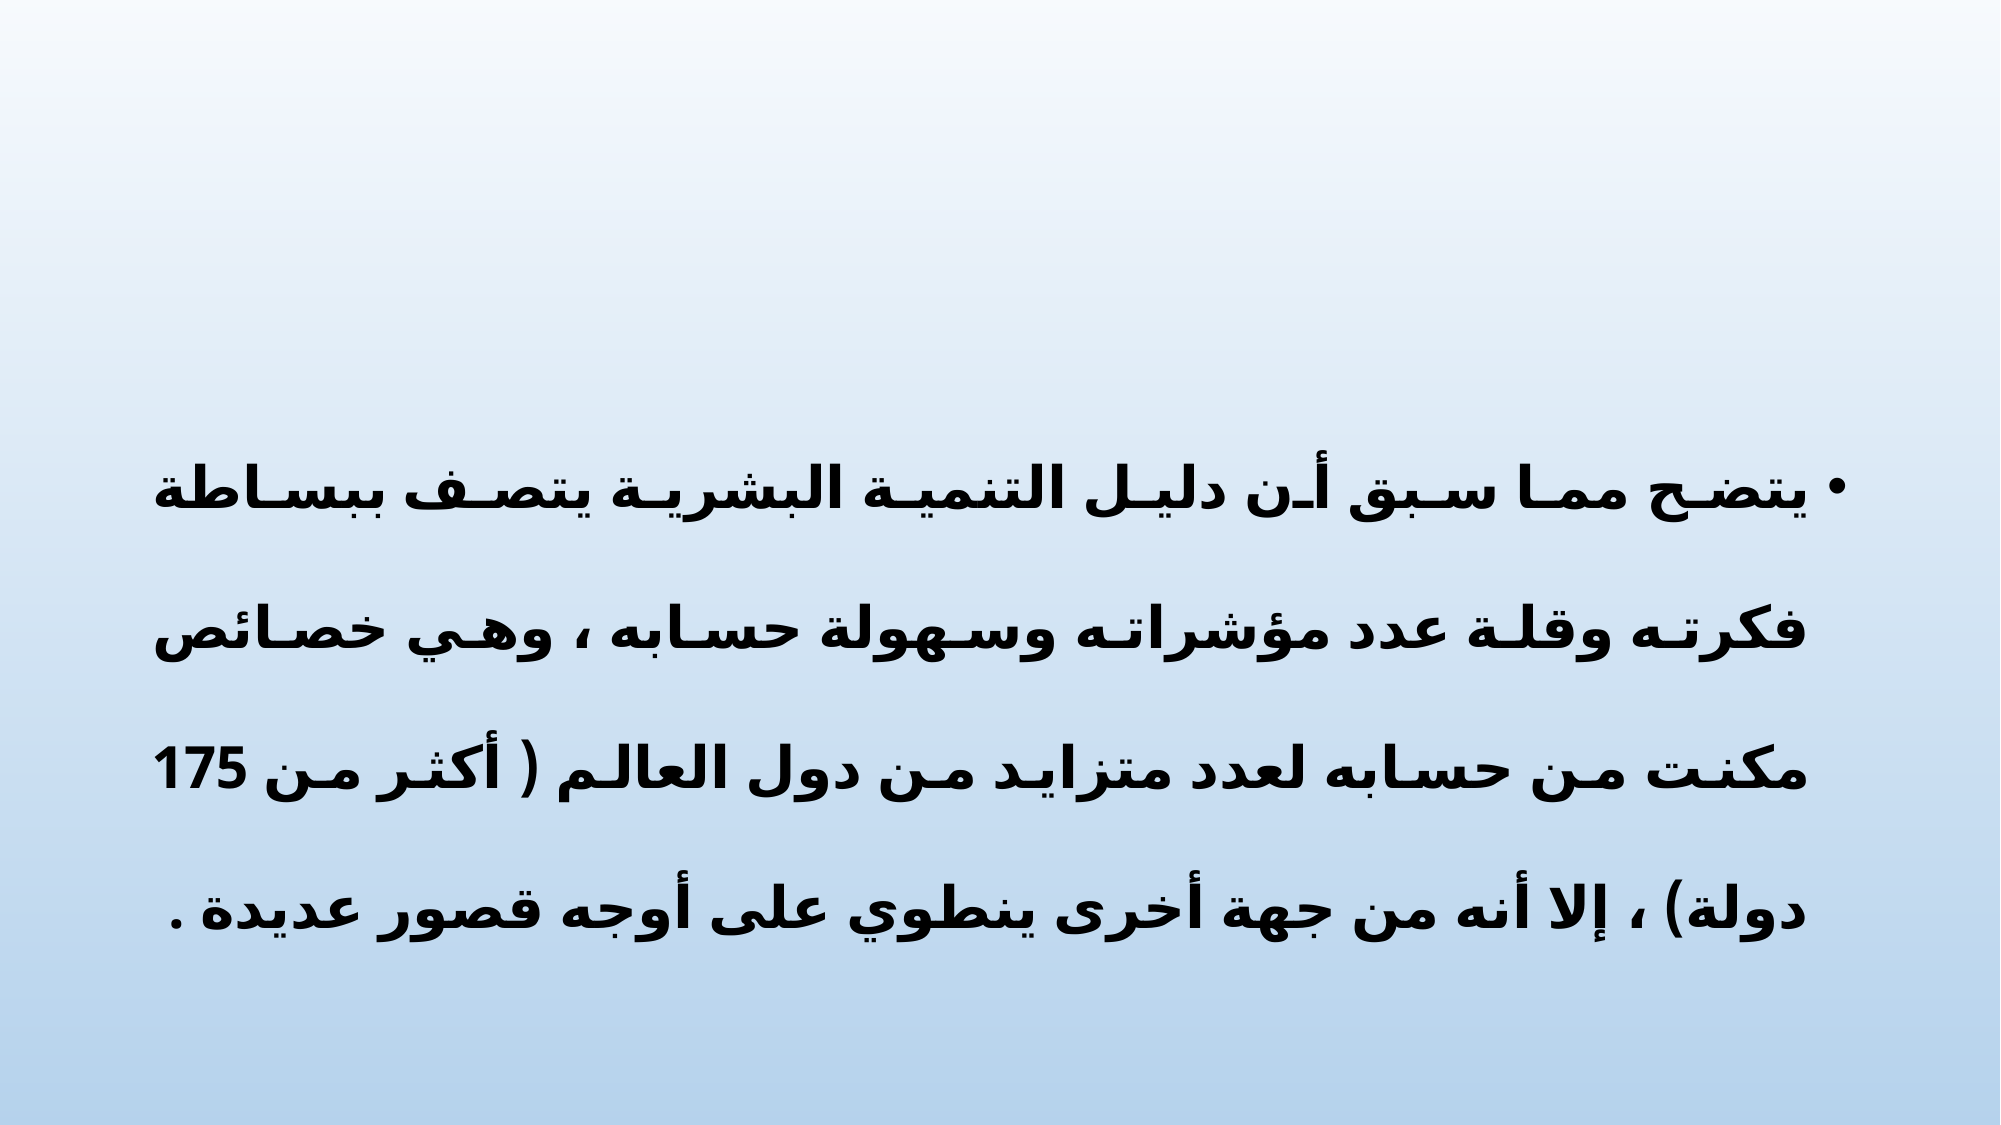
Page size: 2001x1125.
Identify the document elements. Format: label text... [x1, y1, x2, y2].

list يتضح مما سبق أن دليل التنمية البشرية يتصف ببساطة فكرته وقلة عدد مؤشراته وسهولة حسابه ، وهي خصائص مكنت من حسابه لعدد متزايد من دول العالم ( أكثر من 175 دولة) ، إلا أنه من جهة أخرى ينطوي على أوجه قصور عديدة . [137, 372, 1863, 1014]
